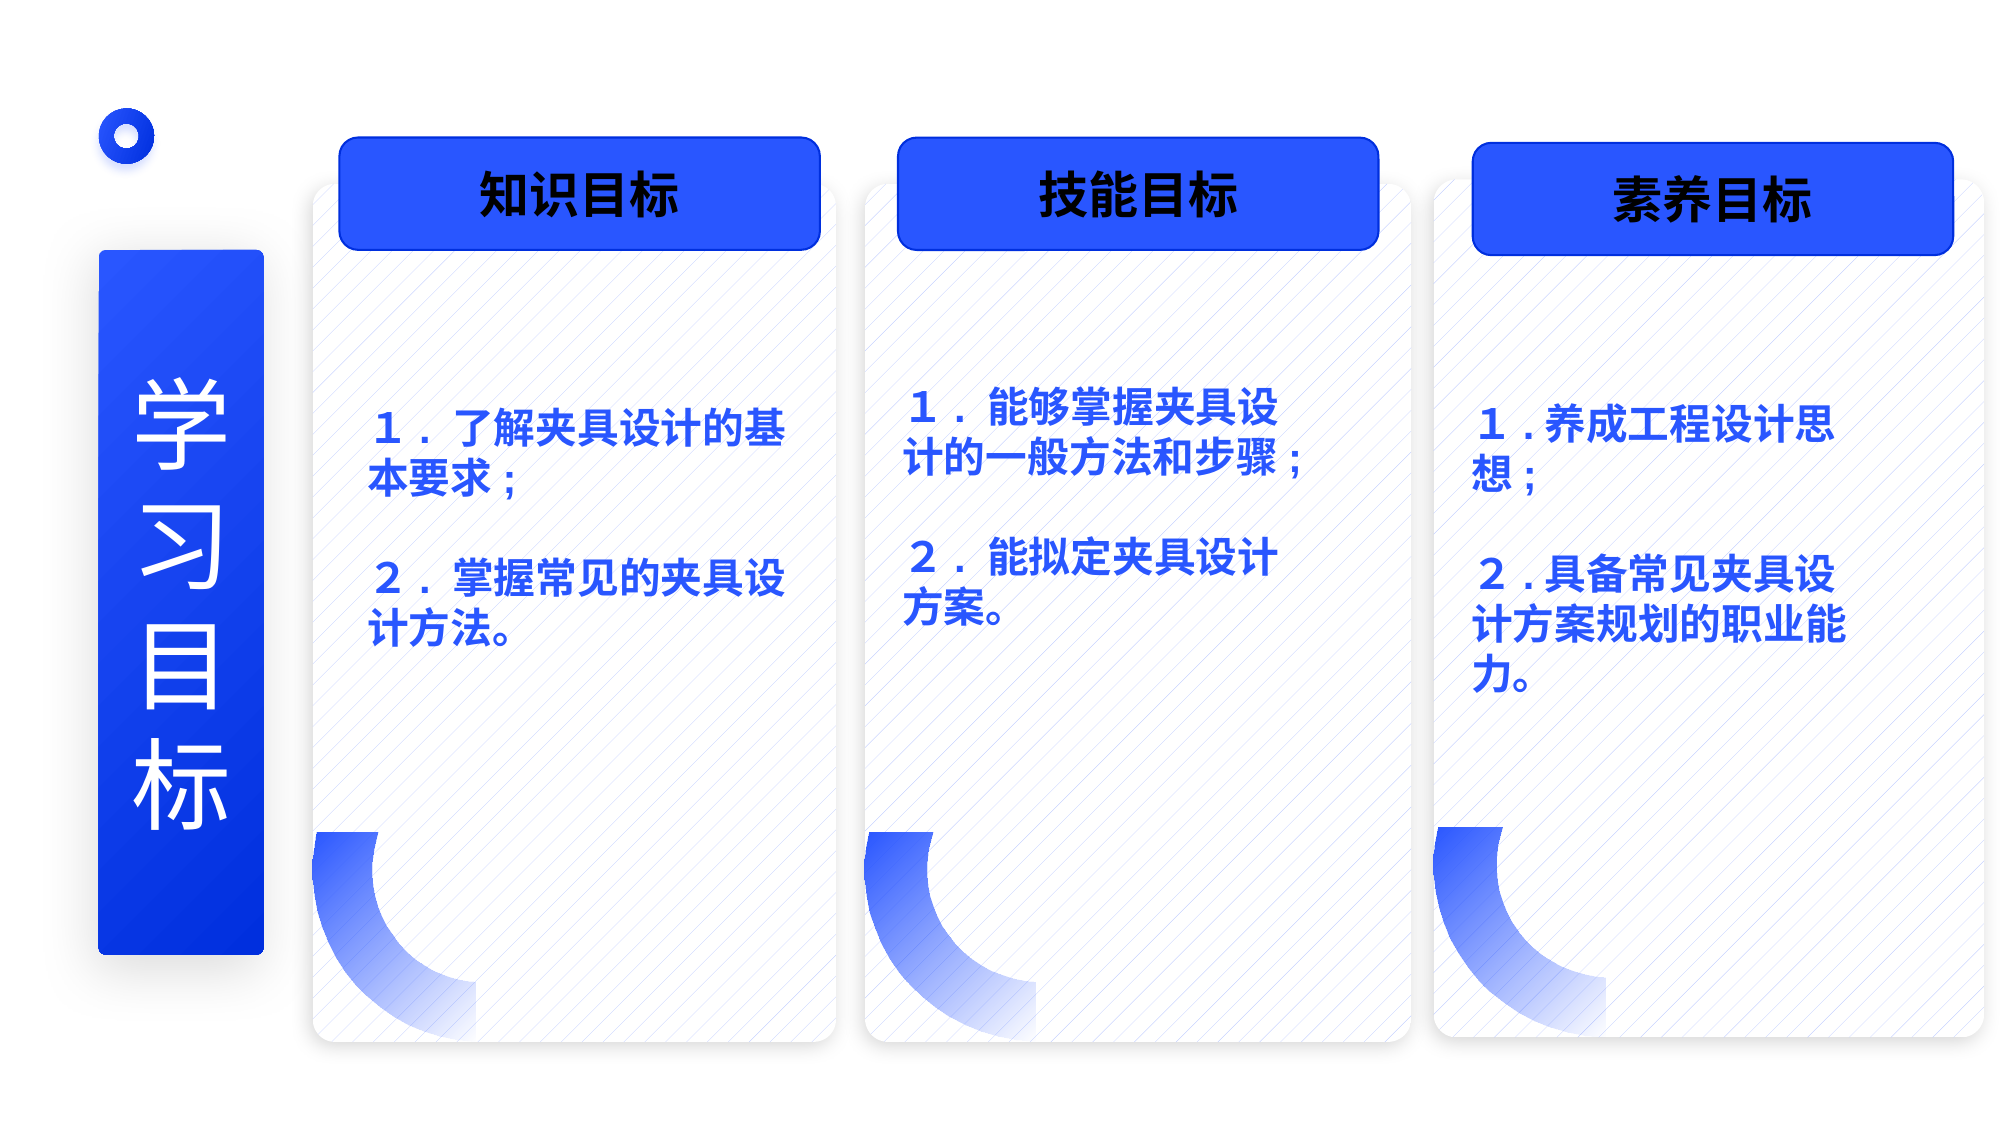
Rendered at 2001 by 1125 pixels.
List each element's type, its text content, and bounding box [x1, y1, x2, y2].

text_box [865, 183, 1412, 1043]
text_box 学 习 目 标 [97, 248, 265, 956]
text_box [1433, 179, 1984, 1038]
text_box [97, 107, 156, 165]
text_box 技能目标 [896, 136, 1380, 183]
text_box 素养目标 [1471, 141, 1955, 179]
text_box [312, 183, 836, 1043]
text_box 知识目标 [338, 136, 821, 183]
